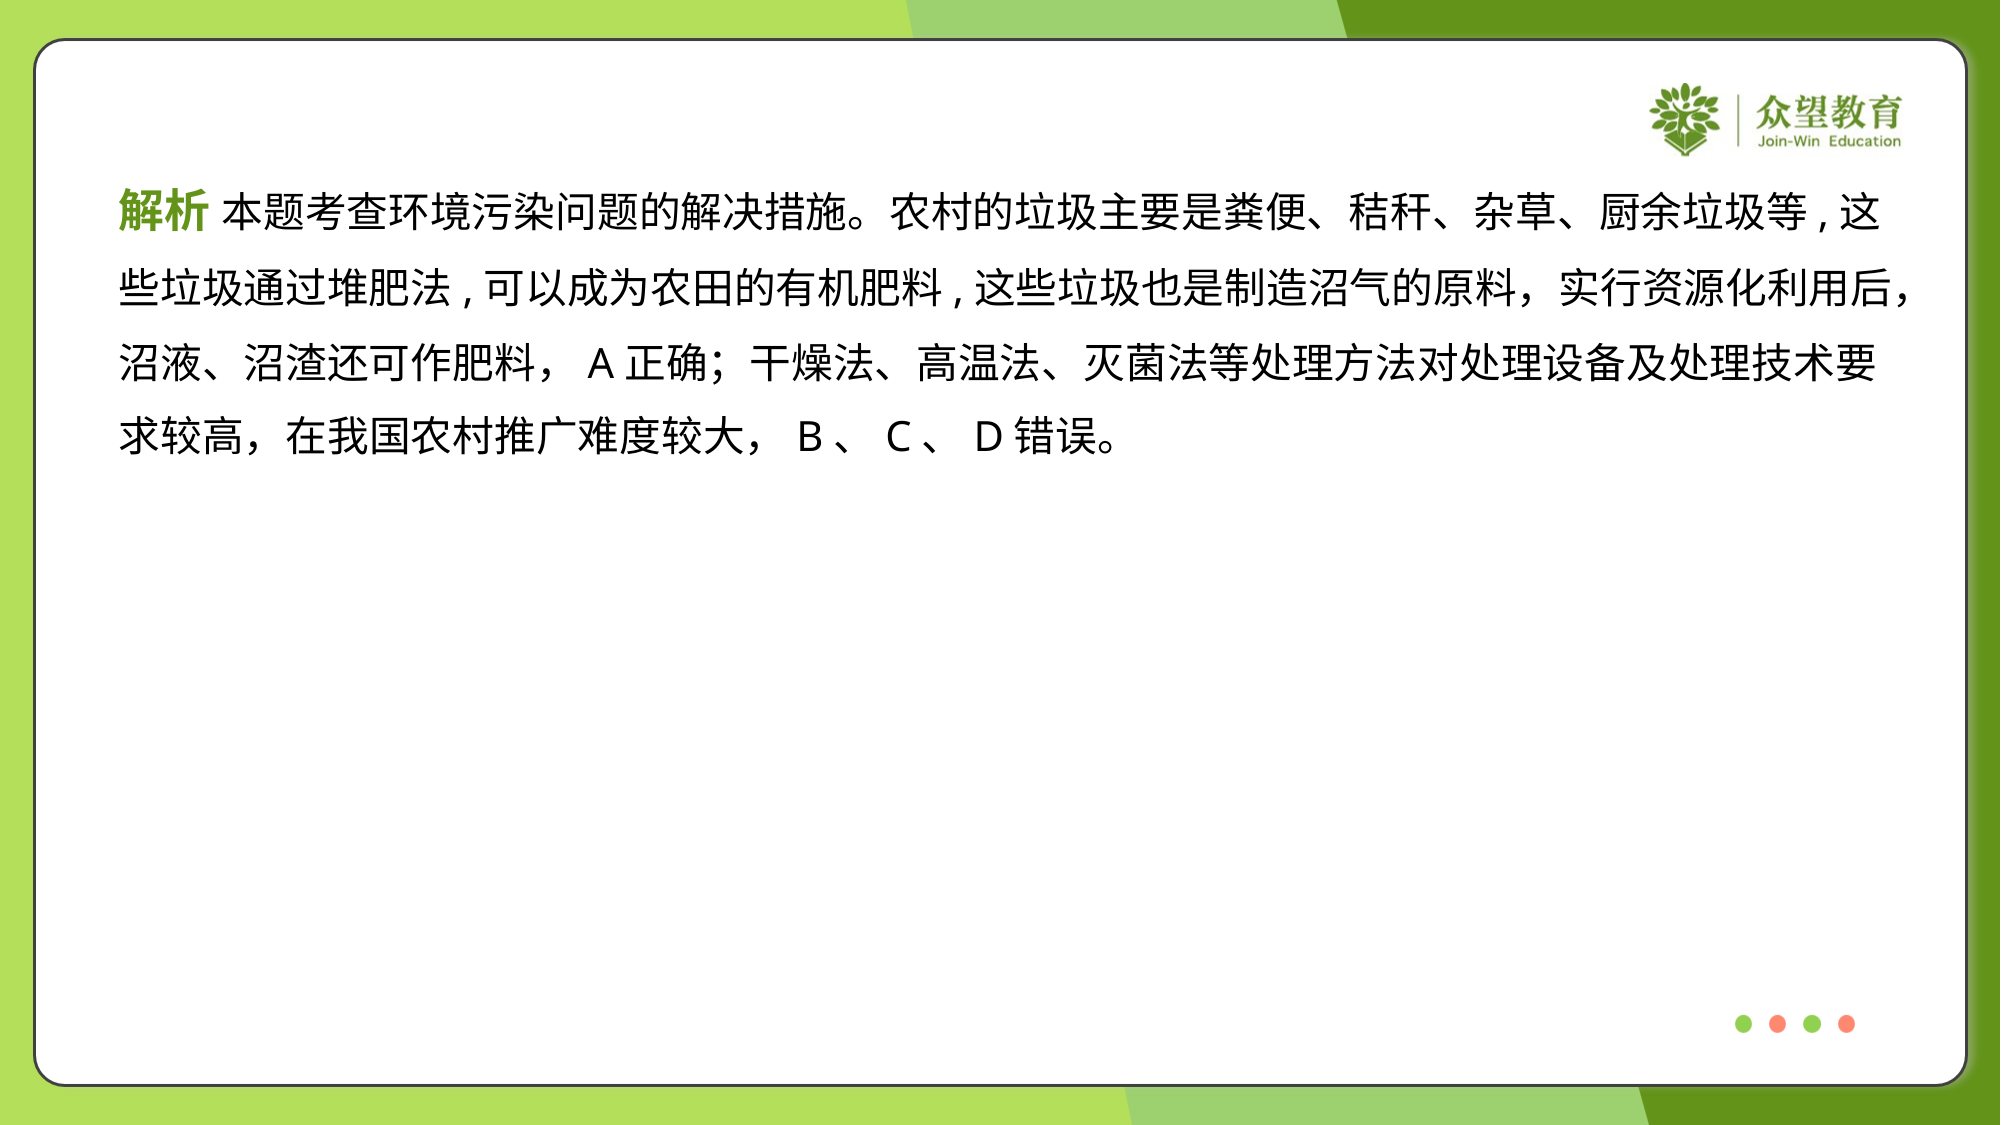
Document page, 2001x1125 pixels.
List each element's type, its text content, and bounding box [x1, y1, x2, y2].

text_box 解析 本题考查环境污染问题的解决措施。农村的垃圾主要是粪便、秸秆、杂草、厨余垃圾等,这 些垃圾通过堆肥法,可以成为农田的有机肥料,这些垃圾也是制造沼气的原料，实行资源化利用后， 沼液、沼渣还可作肥料，A正确；干燥法、高温法、灭菌法等处理方法对处理设备及处理技术要 求较高，在我国农村推广难度较大，B、C、D错误。 [118, 159, 1883, 452]
picture [0, 0, 2000, 1125]
